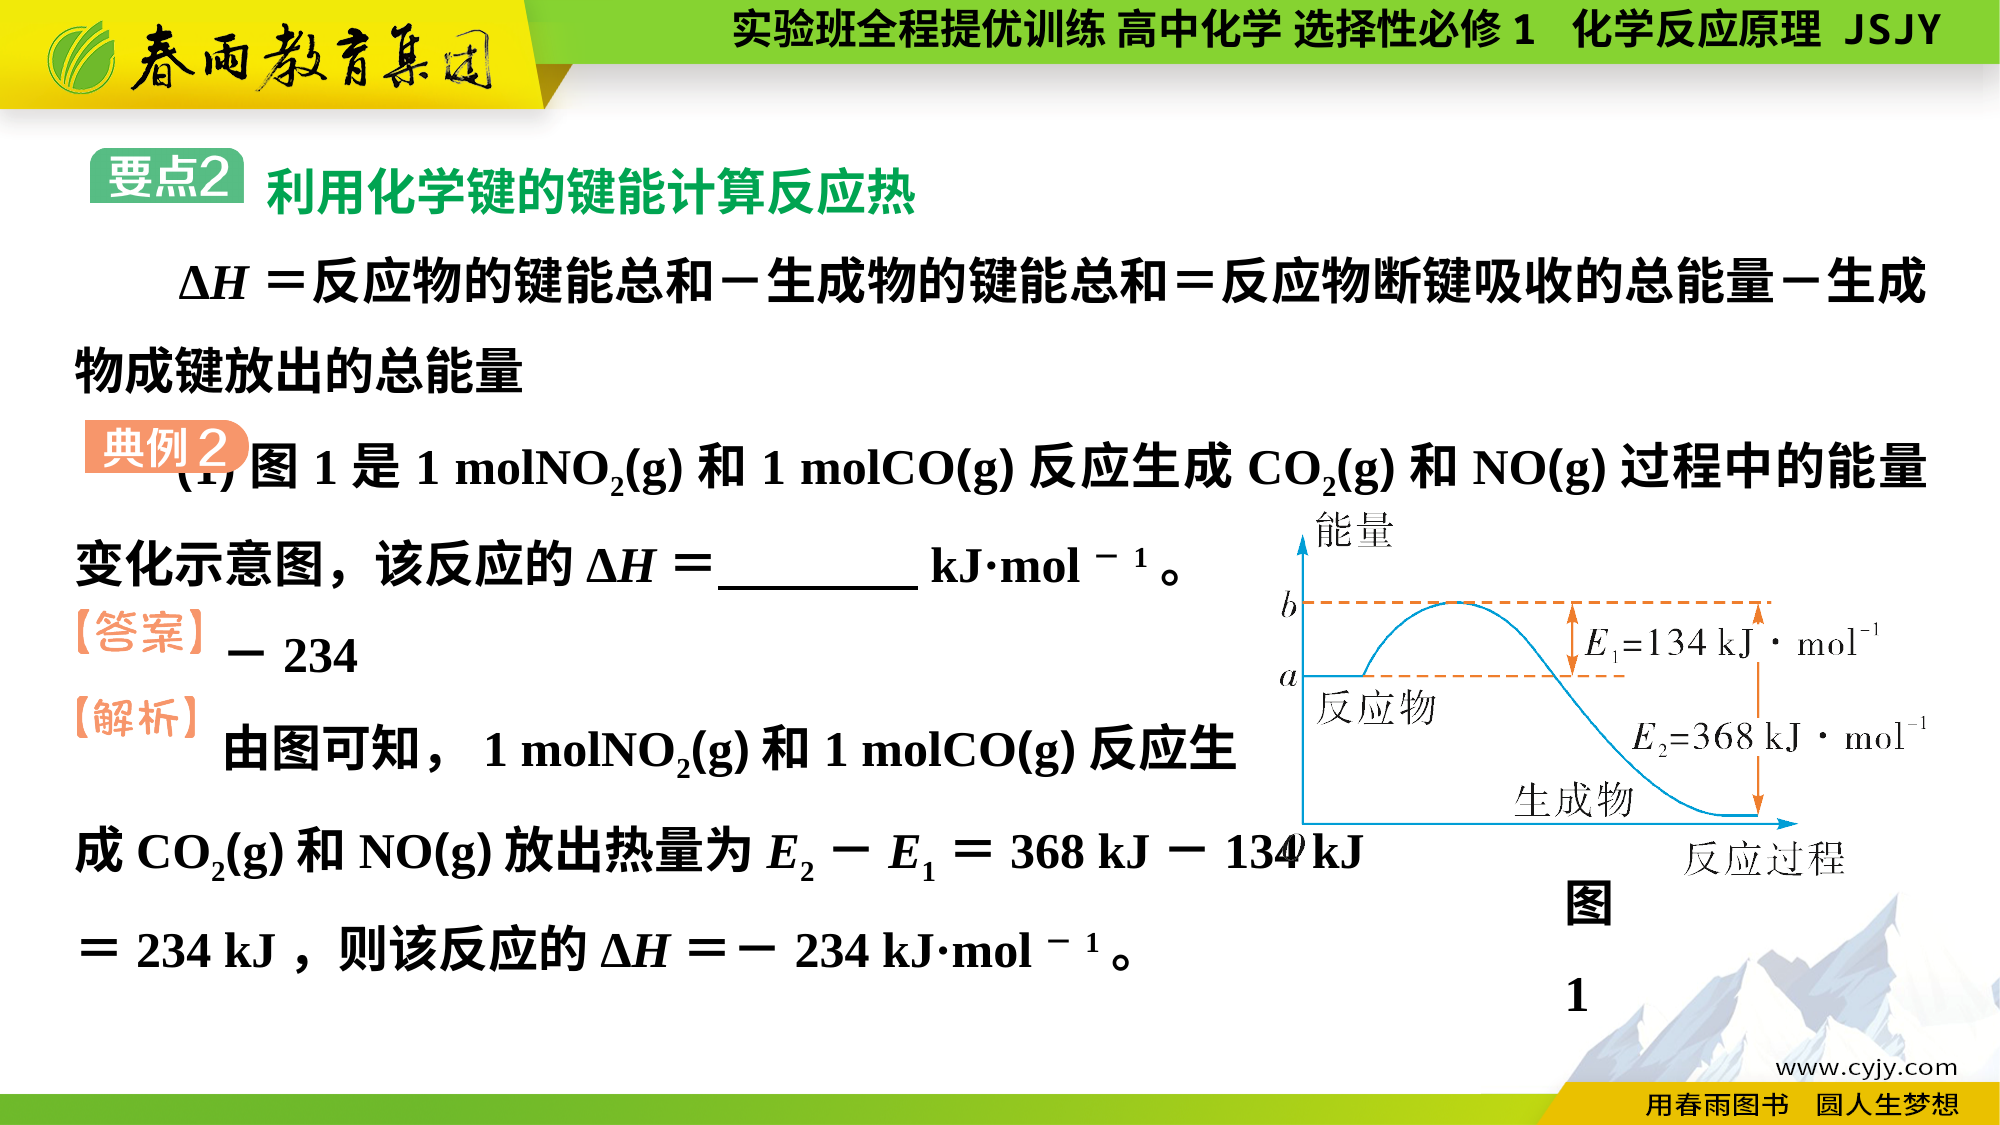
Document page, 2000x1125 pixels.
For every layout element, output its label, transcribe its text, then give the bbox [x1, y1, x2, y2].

text_box 图1 [1549, 885, 1655, 939]
list 利用化学键的键能计算反应热 ΔH＝反应物的键能总和－生成物的键能总和＝反应物断键吸收的总能量－生成物成键放出的总能量 (1)图1是1 molNO2(g)和1 molCO(g)反应生成CO2(g)和NO(g)过程中的能量变化示意图，该反应的ΔH＝ kJ·mol－1。 －234 由图可知，1 molNO2(g)和1 molCO(g)反应生 成CO2(g)和NO(g)放出热量为E2－E1＝368 kJ－134 kJ ＝234 kJ，则该反应的ΔH＝－234 kJ·mol－1。 [59, 122, 1944, 956]
picture [0, 0, 2000, 1125]
